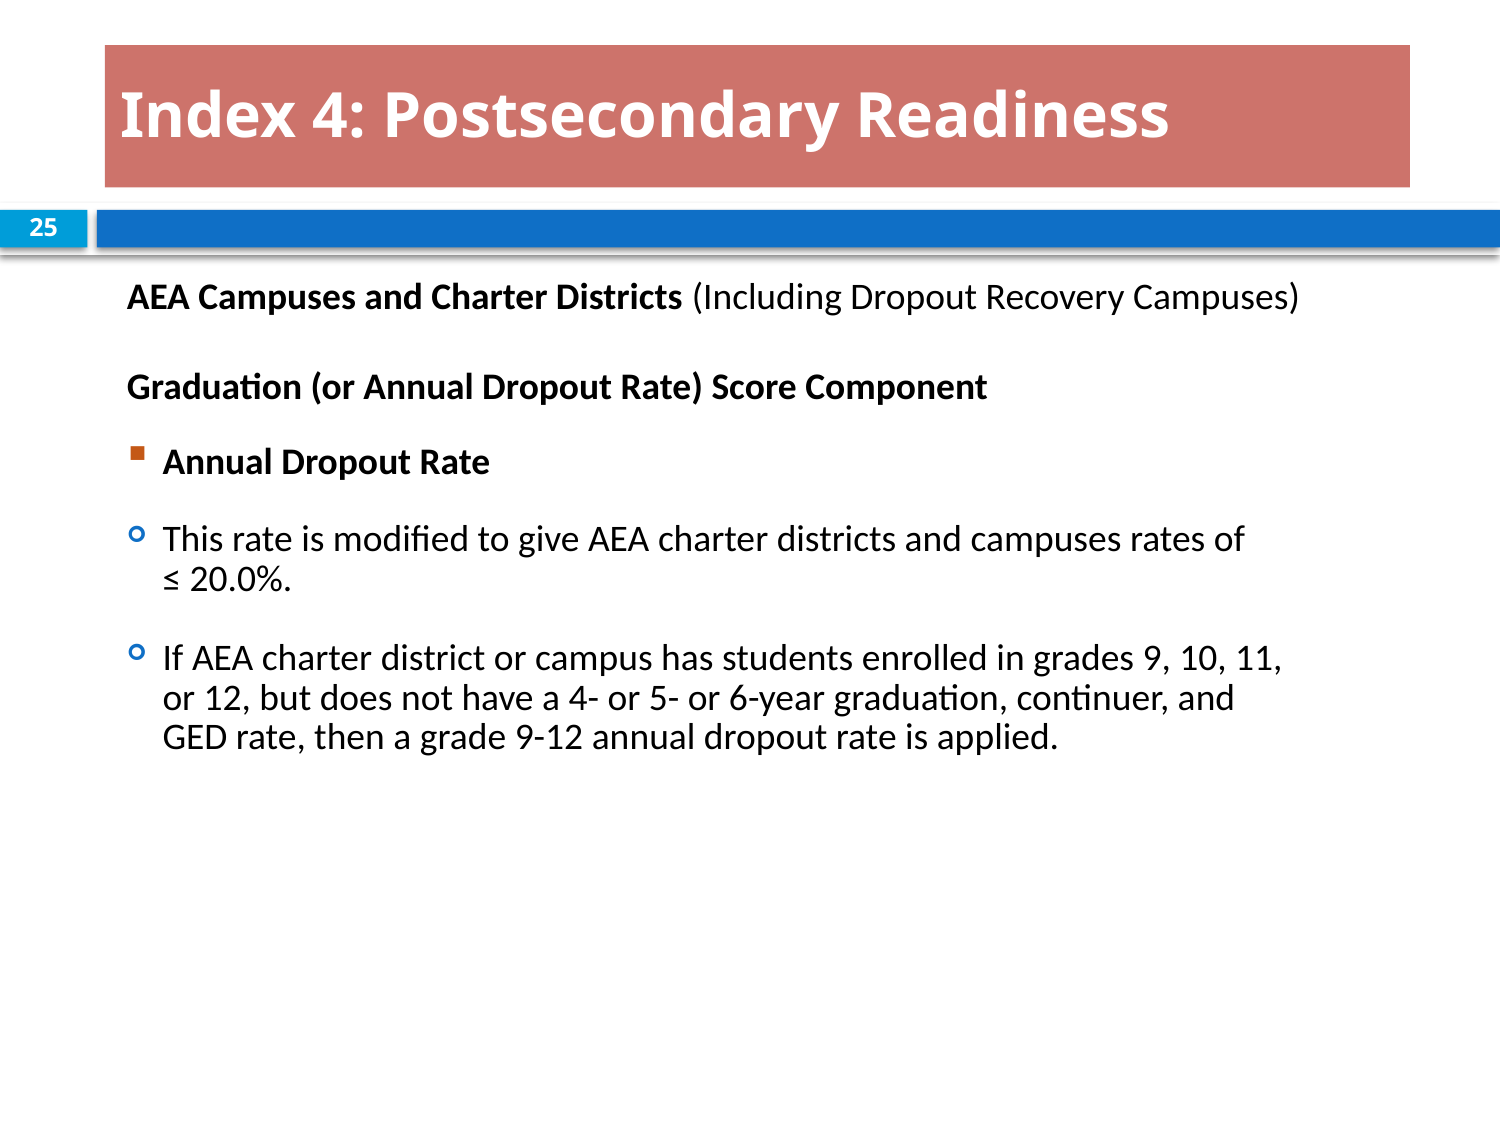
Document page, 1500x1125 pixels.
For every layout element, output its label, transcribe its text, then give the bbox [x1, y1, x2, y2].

slide_number 25 [0, 208, 88, 249]
title Index 4: Postsecondary Readiness [104, 44, 1411, 188]
text_box AEA Campuses and Charter Districts (Including Dropout Recovery Campuses) Graduation (or Annual Dropout Rate) Score Component Annual Dropout Rate This rate is modified to give AEA charter districts and campuses rates of ≤ 20.0%. If AEA charter district or campus has students enrolled in grades 9, 10, 11, or 12, but does not have a 4- or 5- or 6-year graduation, continuer, and GED rate, then a grade 9-12 annual dropout rate is applied. [112, 264, 1431, 802]
